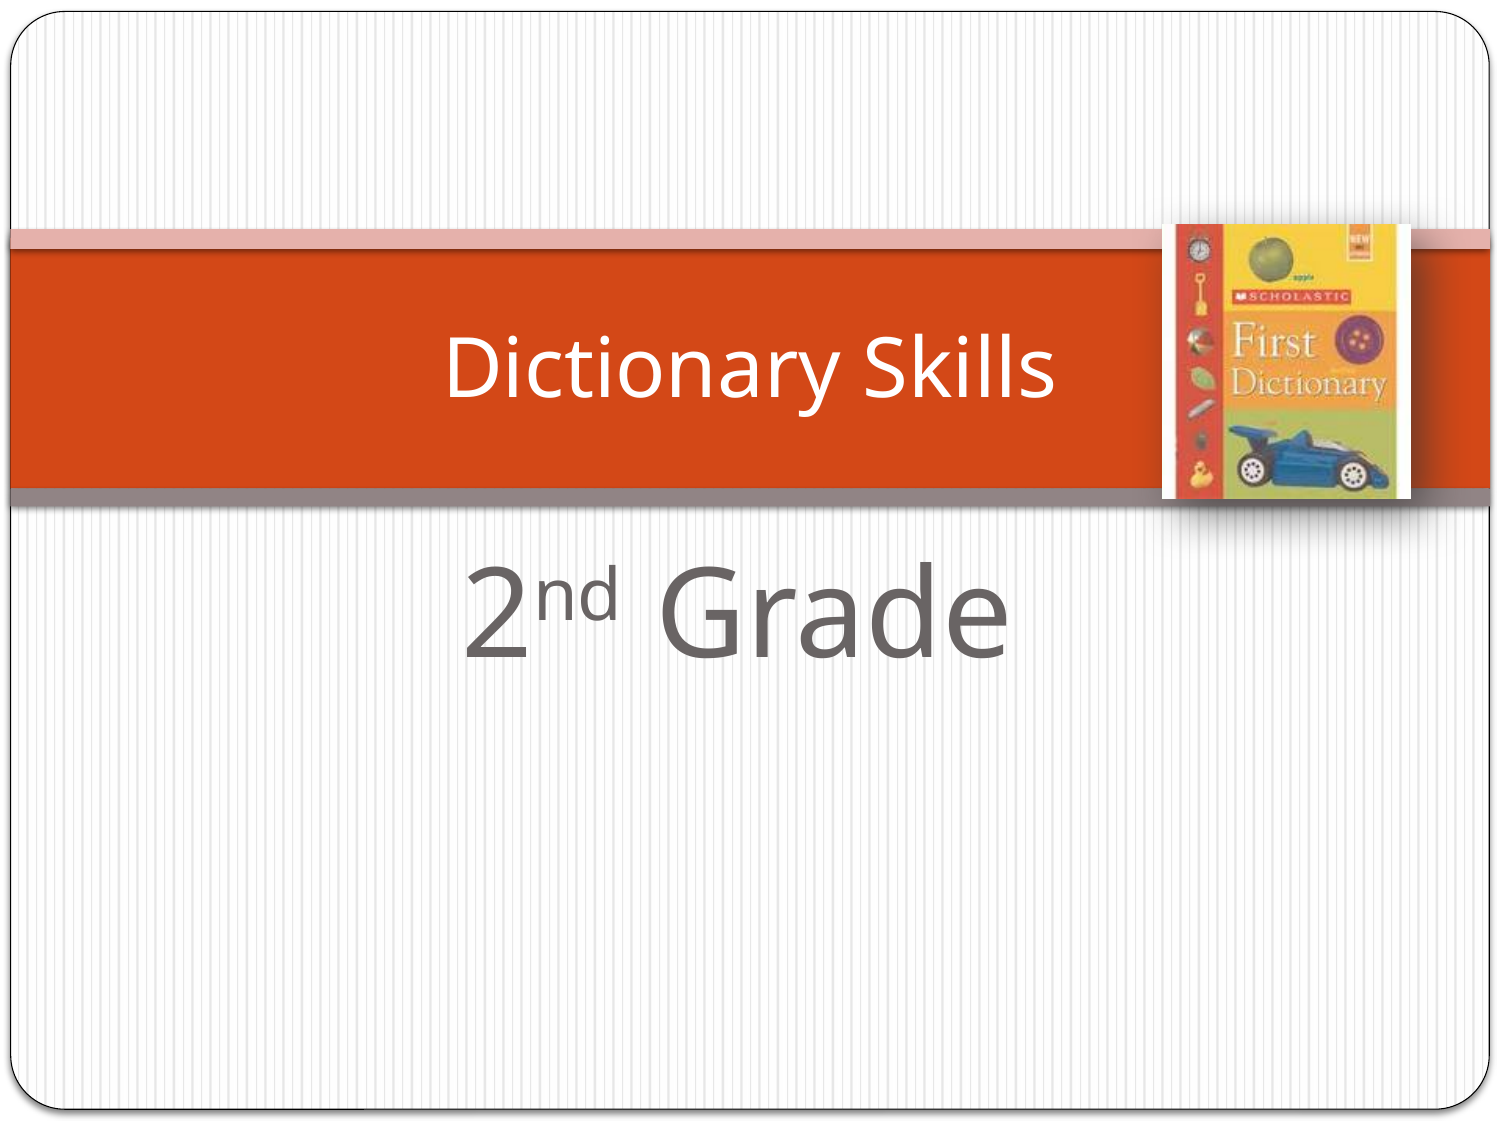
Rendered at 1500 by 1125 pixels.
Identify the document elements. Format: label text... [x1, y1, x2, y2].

picture [1162, 224, 1412, 499]
subtitle 2nd Grade [212, 525, 1263, 788]
title Dictionary Skills [75, 247, 1148, 489]
